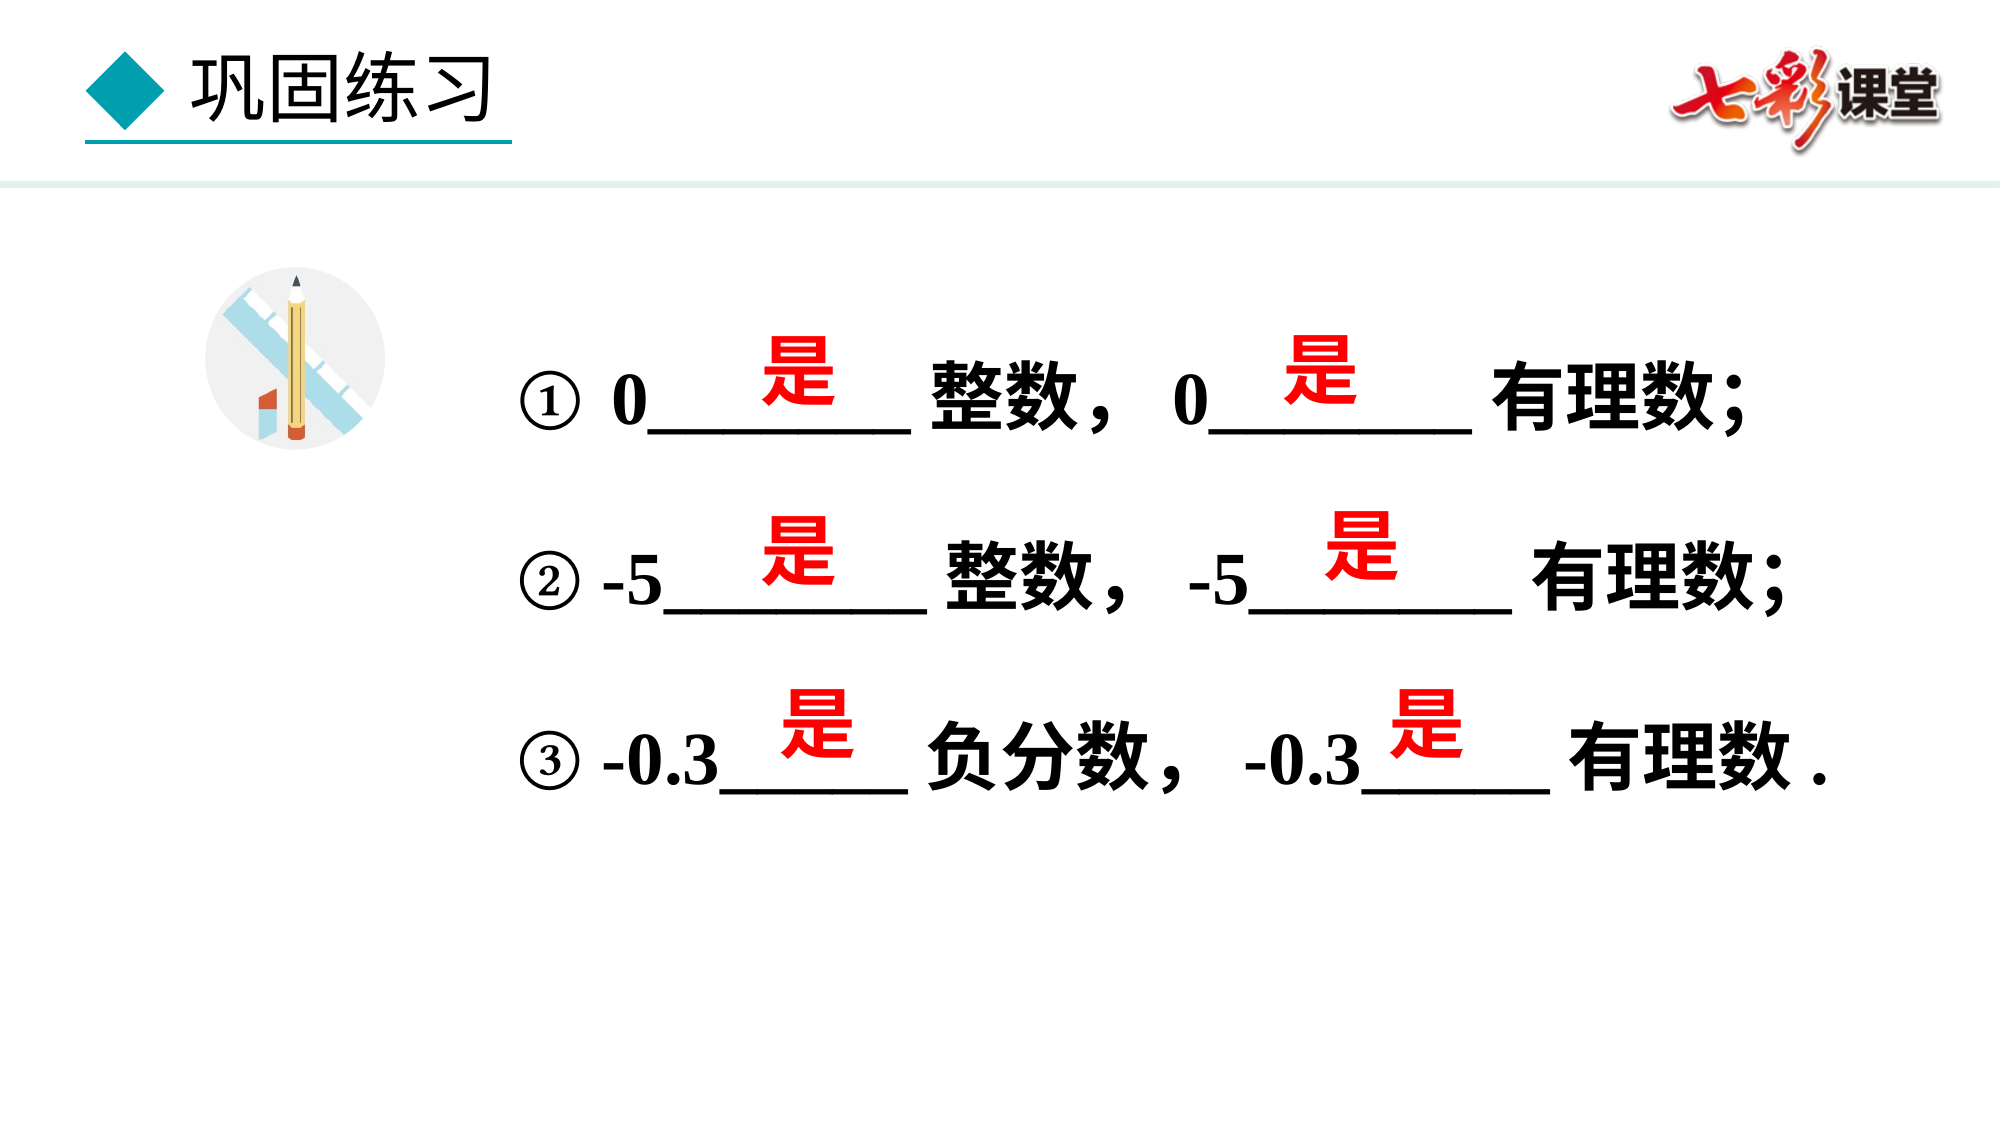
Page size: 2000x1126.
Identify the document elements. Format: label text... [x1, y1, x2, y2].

text_box 是 [1368, 665, 1487, 779]
picture [1666, 42, 1948, 157]
text_box 是 [1303, 487, 1387, 600]
text_box 是 [740, 492, 867, 605]
text_box 是 [740, 312, 853, 426]
text_box 是 [1262, 311, 1346, 424]
text_box 是 [759, 665, 867, 779]
picture [205, 266, 386, 450]
text_box ① 0_______整数，0_______有理数； ② -5_______整数，-5_______有理数； ③ -0.3_____负分数，-0.3_____有理数. [385, 249, 1930, 810]
